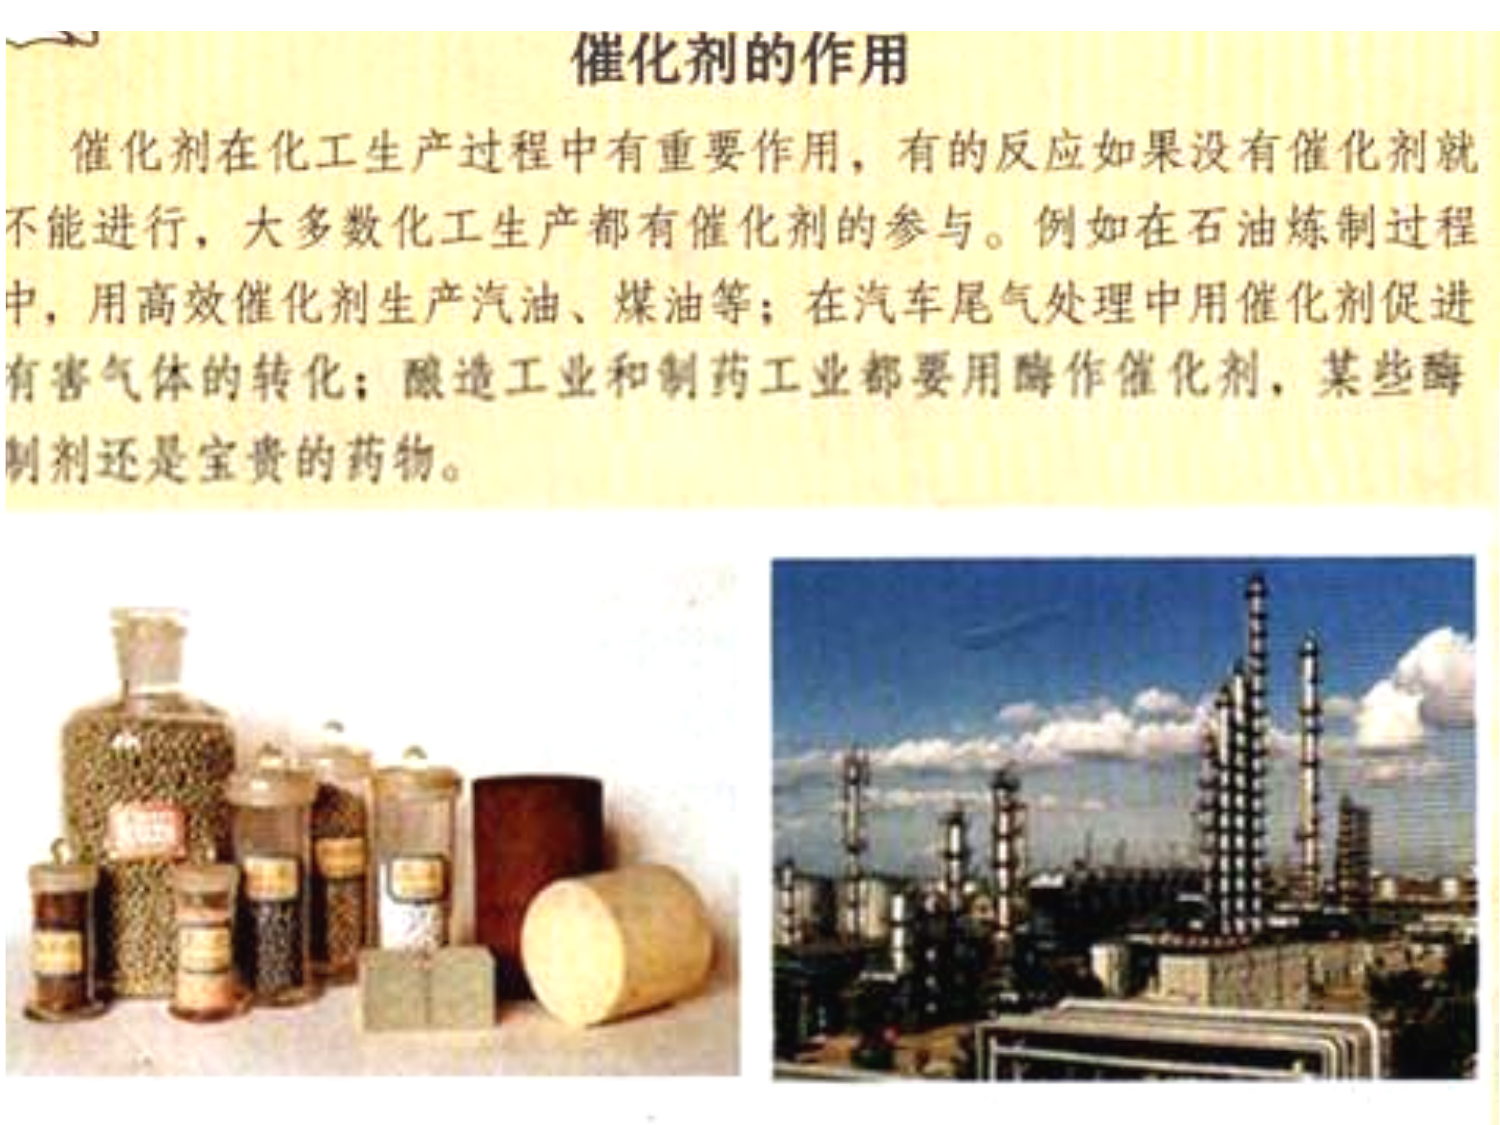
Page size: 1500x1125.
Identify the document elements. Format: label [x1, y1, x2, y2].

picture [5, 337, 1500, 1125]
list [5, 30, 1500, 337]
